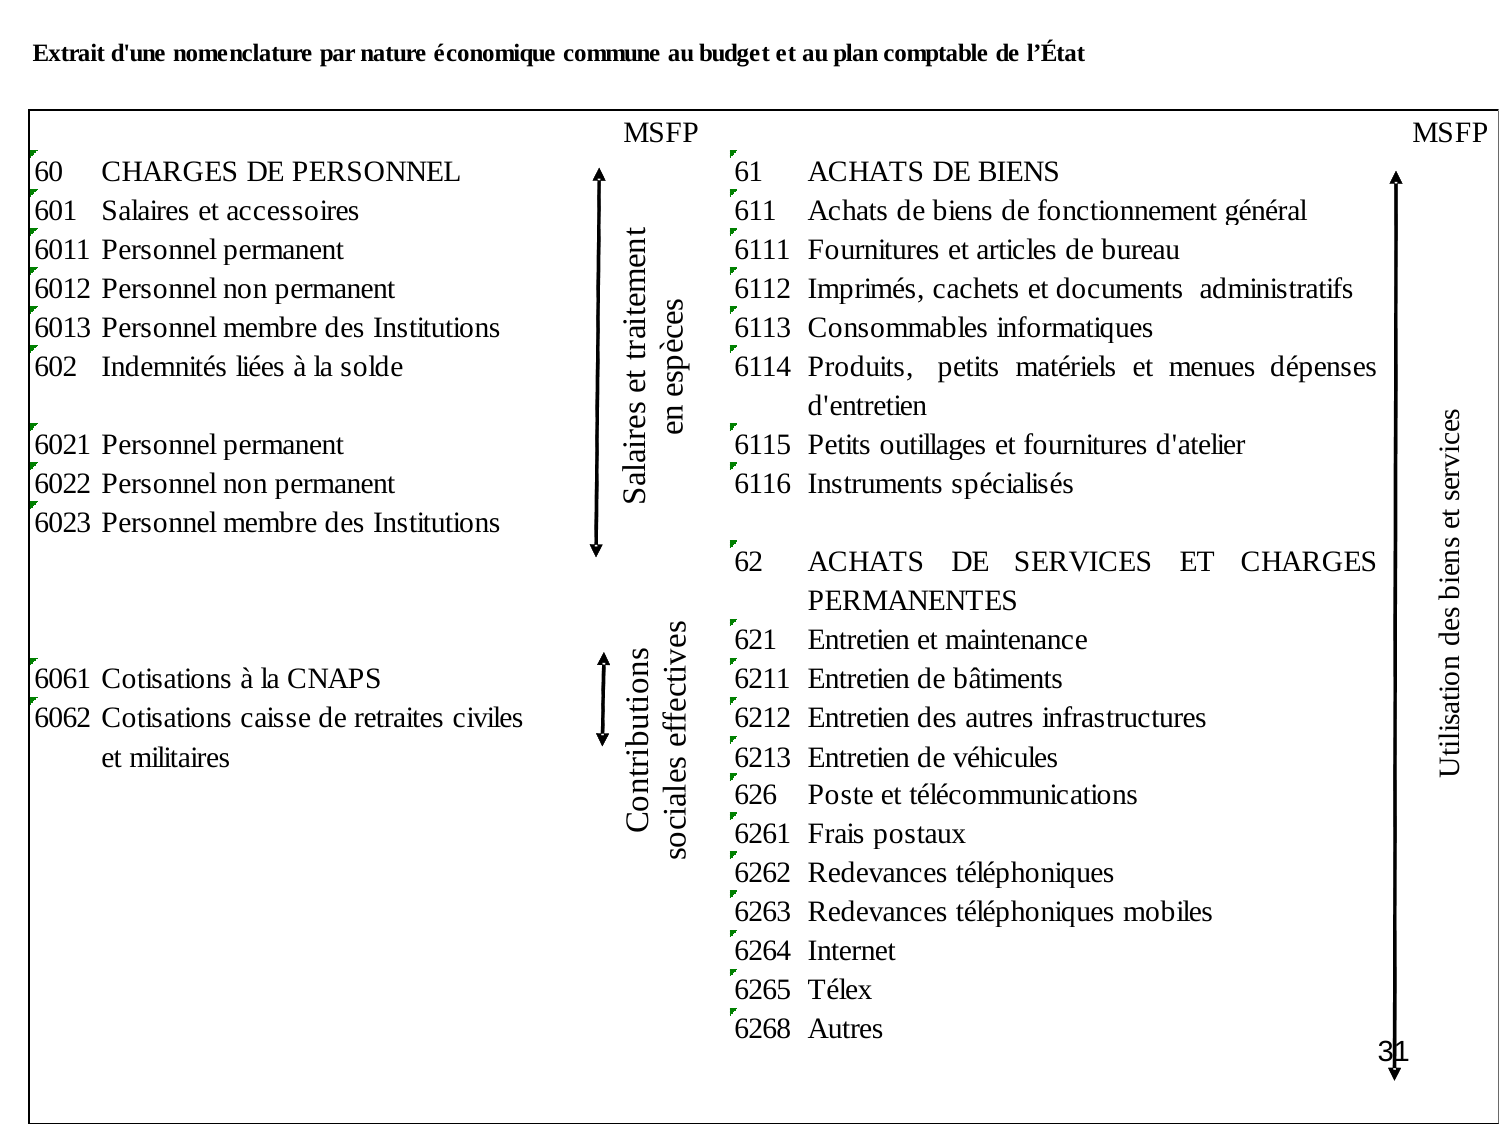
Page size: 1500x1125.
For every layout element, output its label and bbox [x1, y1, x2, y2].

text_box [27, 13, 1500, 1125]
